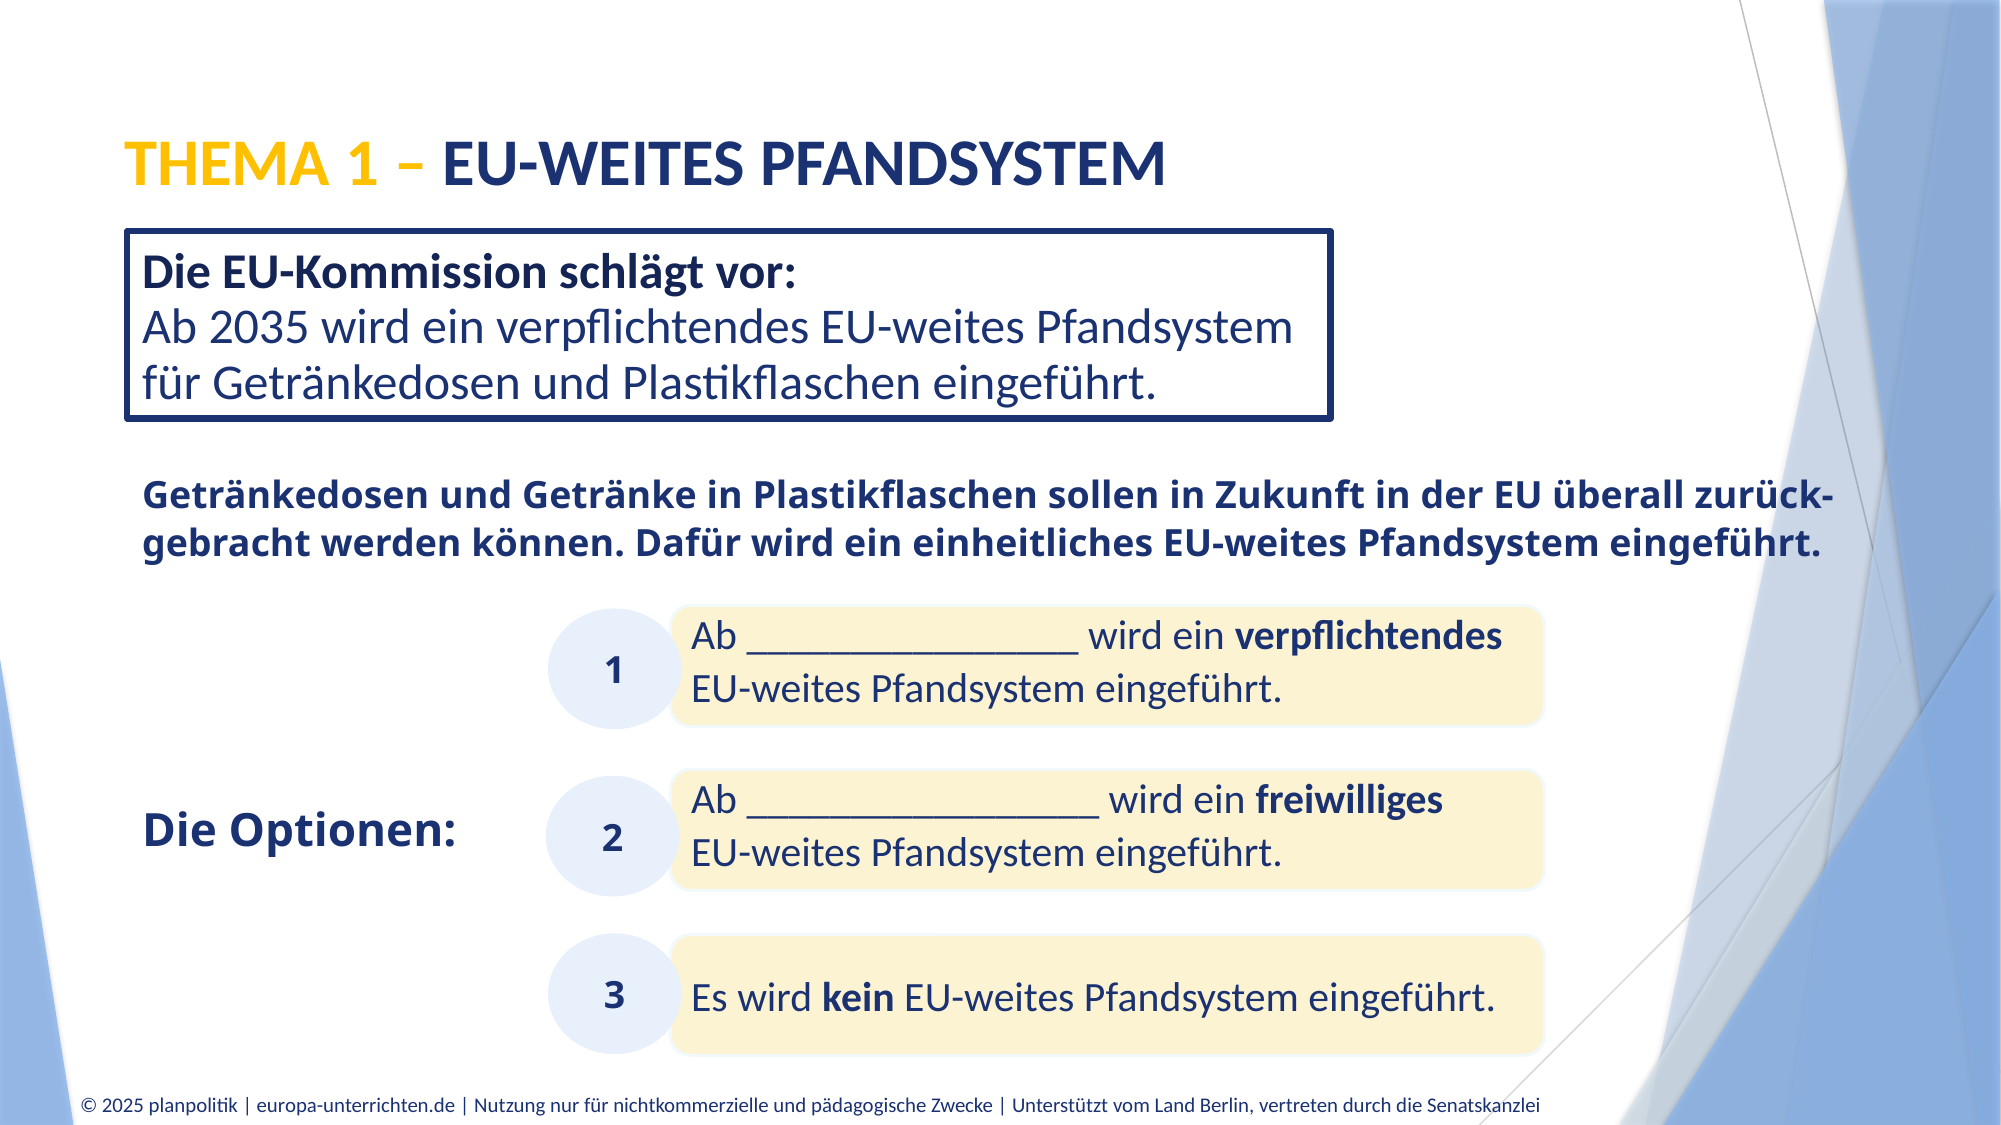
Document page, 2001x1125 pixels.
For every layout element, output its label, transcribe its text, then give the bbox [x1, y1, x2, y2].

text_box Getränkedosen und Getränke in Plastikflaschen sollen in Zukunft in der EU überall zurück- gebracht werden können. Dafür wird ein einheitliches EU-weites Pfandsystem eingeführt. Die Optionen: [127, 460, 2000, 919]
text_box Ab _________________ wird ein freiwilliges EU-weites Pfandsystem eingeführt. [668, 767, 1546, 892]
text_box Ab ________________ wird ein verpflichtendes EU-weites Pfandsystem eingeführt. [668, 603, 1546, 729]
text_box Es wird kein EU-weites Pfandsystem eingeführt. [668, 932, 1546, 1057]
text_box 2 [544, 774, 681, 899]
text_box 3 [546, 931, 684, 1056]
text_box 1 [546, 606, 684, 731]
text_box THEMA 1 – EU-WEITES PFANDSYSTEM [109, 70, 1540, 206]
text_box Die EU-Kommission schlägt vor: Ab 2035 wird ein verpflichtendes EU-weites Pfandsystem für Getränkedosen und Plastikflaschen eingeführt. [127, 230, 1331, 419]
